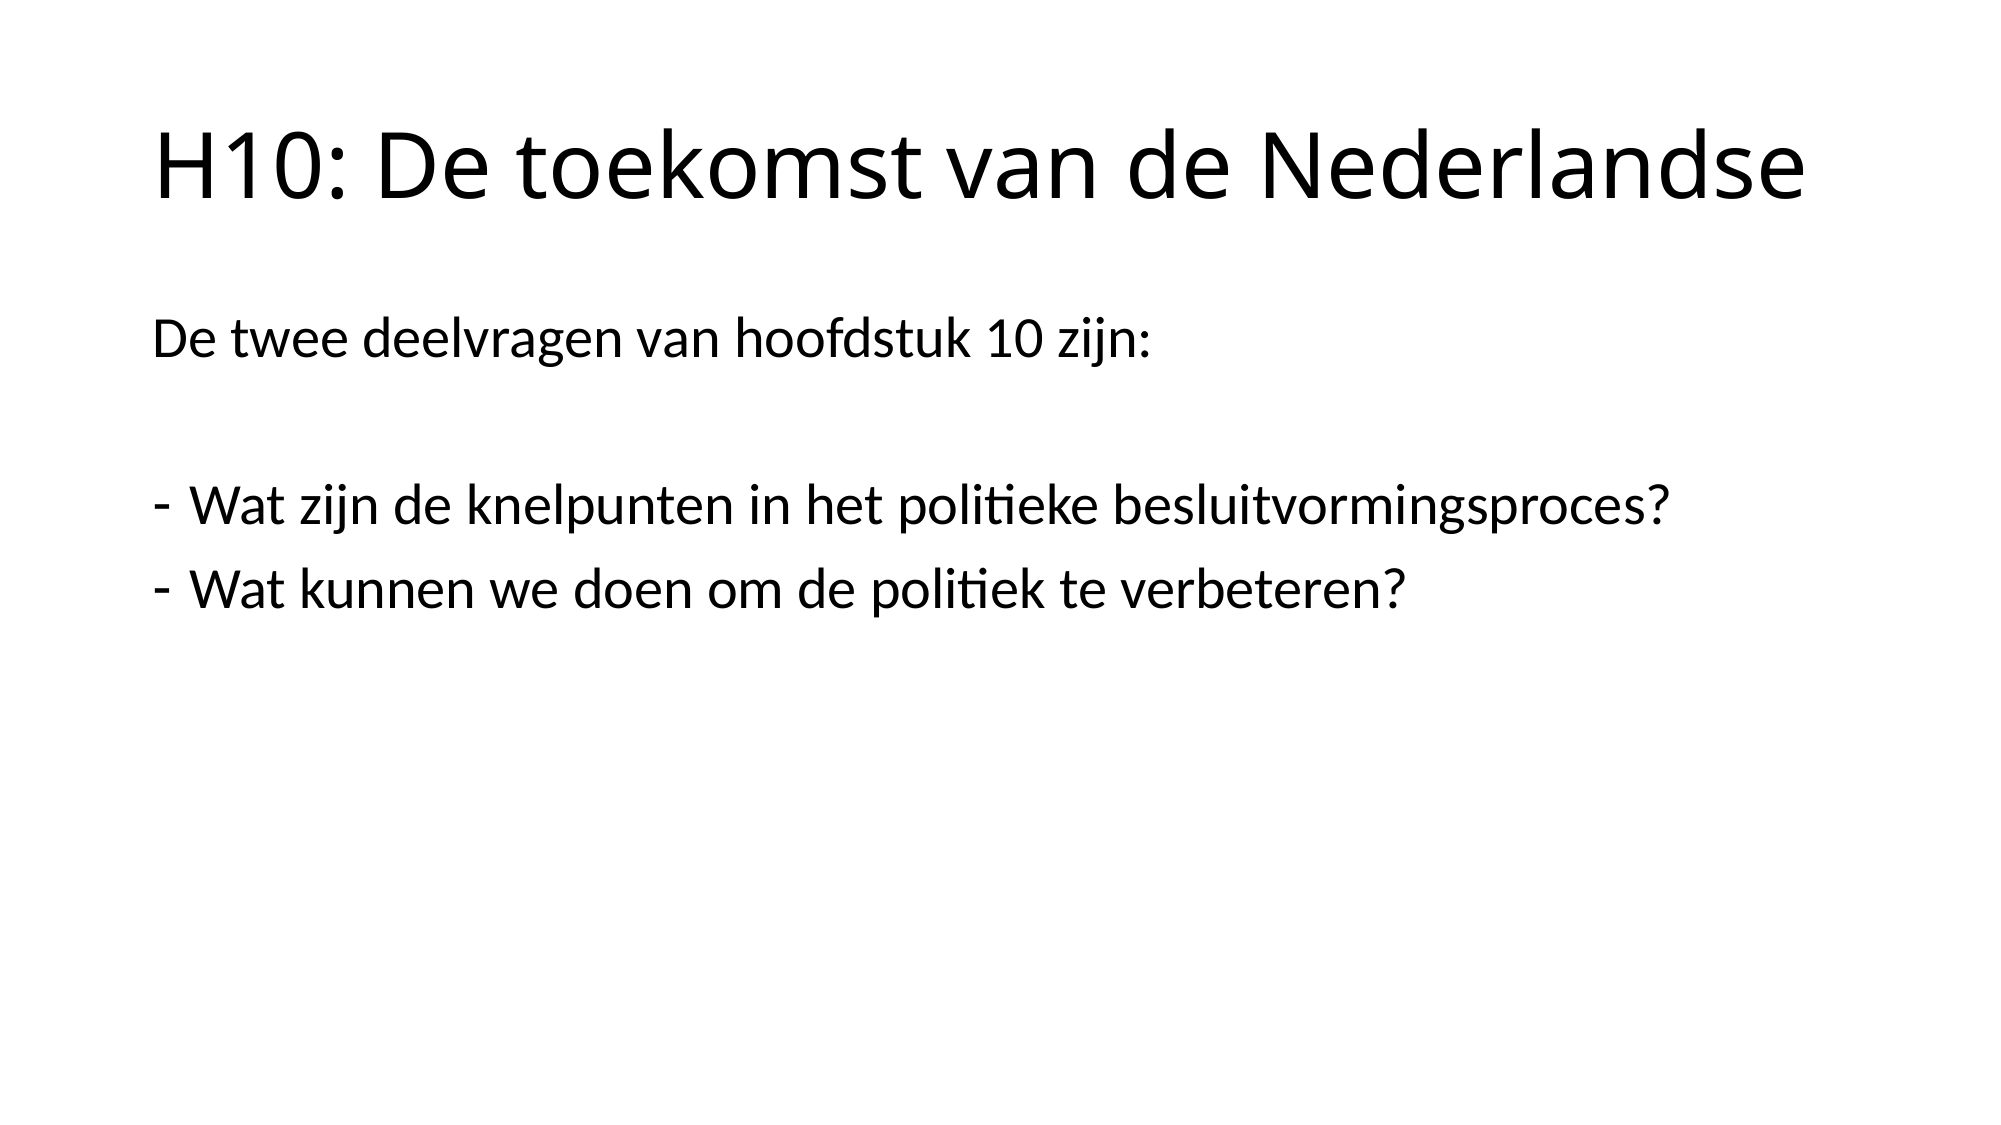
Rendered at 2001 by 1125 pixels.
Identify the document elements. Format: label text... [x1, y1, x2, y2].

title H10: De toekomst van de Nederlandse [137, 59, 1863, 278]
list De twee deelvragen van hoofdstuk 10 zijn: Wat zijn de knelpunten in het politieke besluitvormingsproces? Wat kunnen we doen om de politiek te verbeteren? [137, 299, 1863, 1014]
